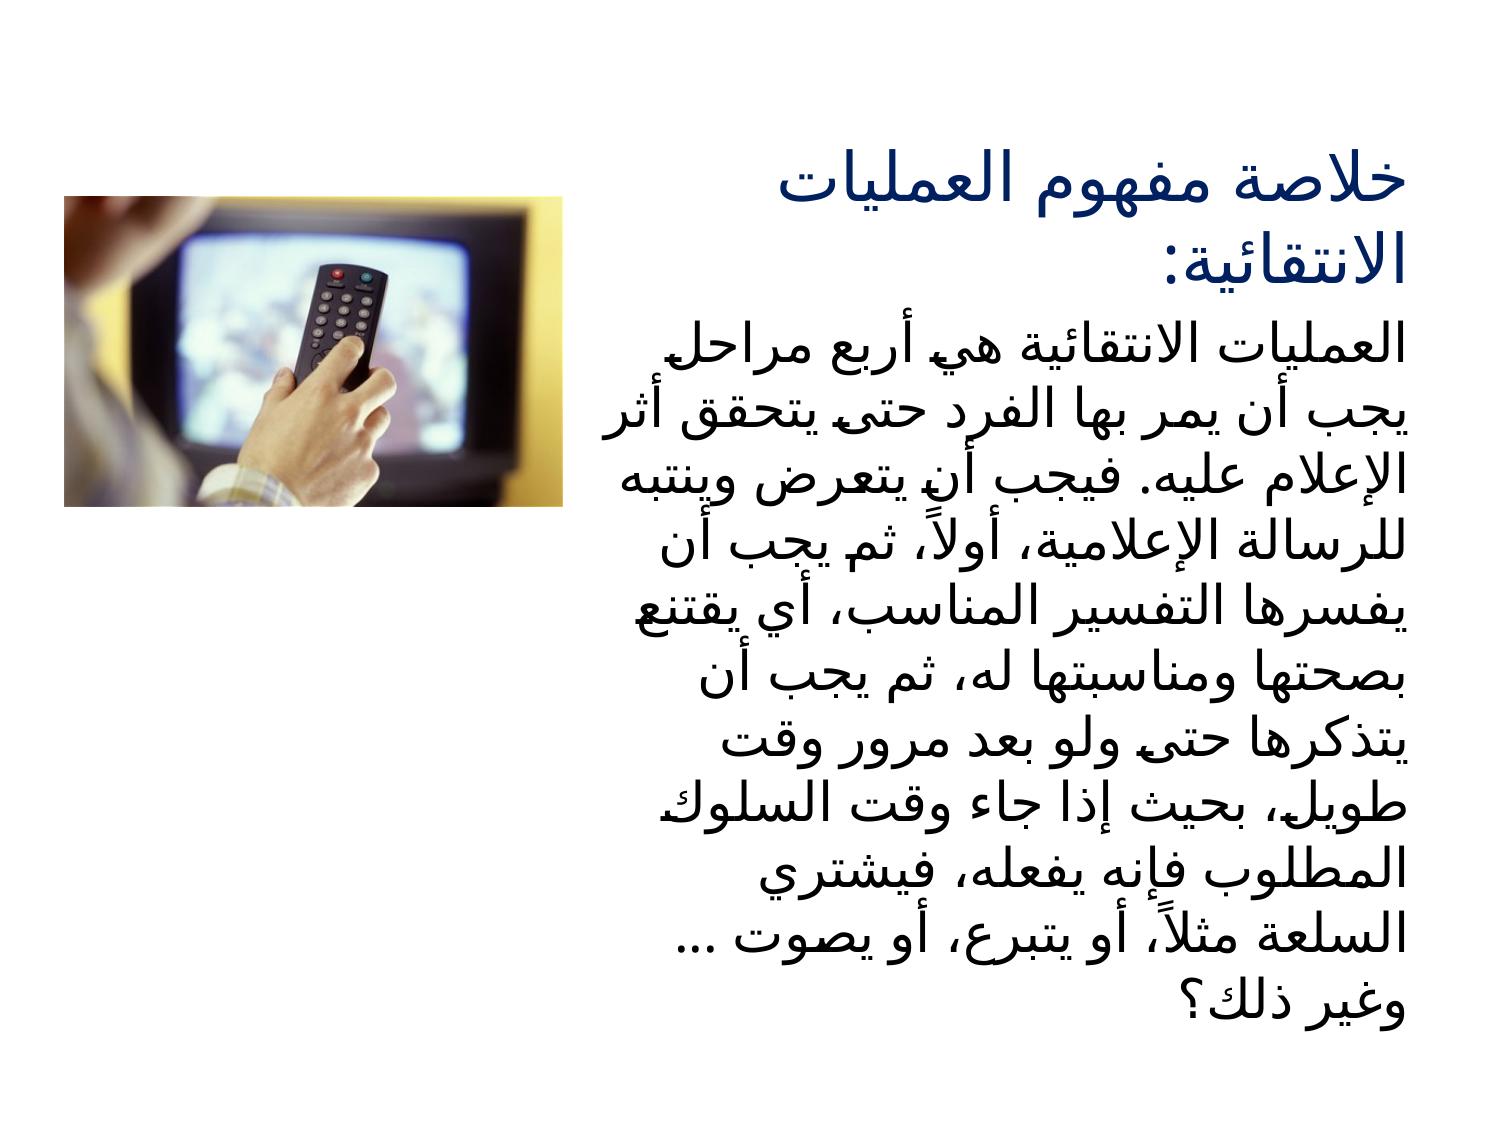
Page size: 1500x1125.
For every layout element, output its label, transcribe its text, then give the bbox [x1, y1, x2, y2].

picture [64, 195, 564, 508]
list خلاصة مفهوم العمليات الانتقائية: العمليات الانتقائية هي أربع مراحل يجب أن يمر بها الفرد حتى يتحقق أثر الإعلام عليه. فيجب أن يتعرض وينتبه للرسالة الإعلامية، أولاً، ثم يجب أن يفسرها التفسير المناسب، أي يقتنع بصحتها ومناسبتها له، ثم يجب أن يتذكرها حتى ولو بعد مرور وقت طويل، بحيث إذا جاء وقت السلوك المطلوب فإنه يفعله، فيشتري السلعة مثلاً، أو يتبرع، أو يصوت ... وغير ذلك؟ [584, 125, 1425, 1047]
